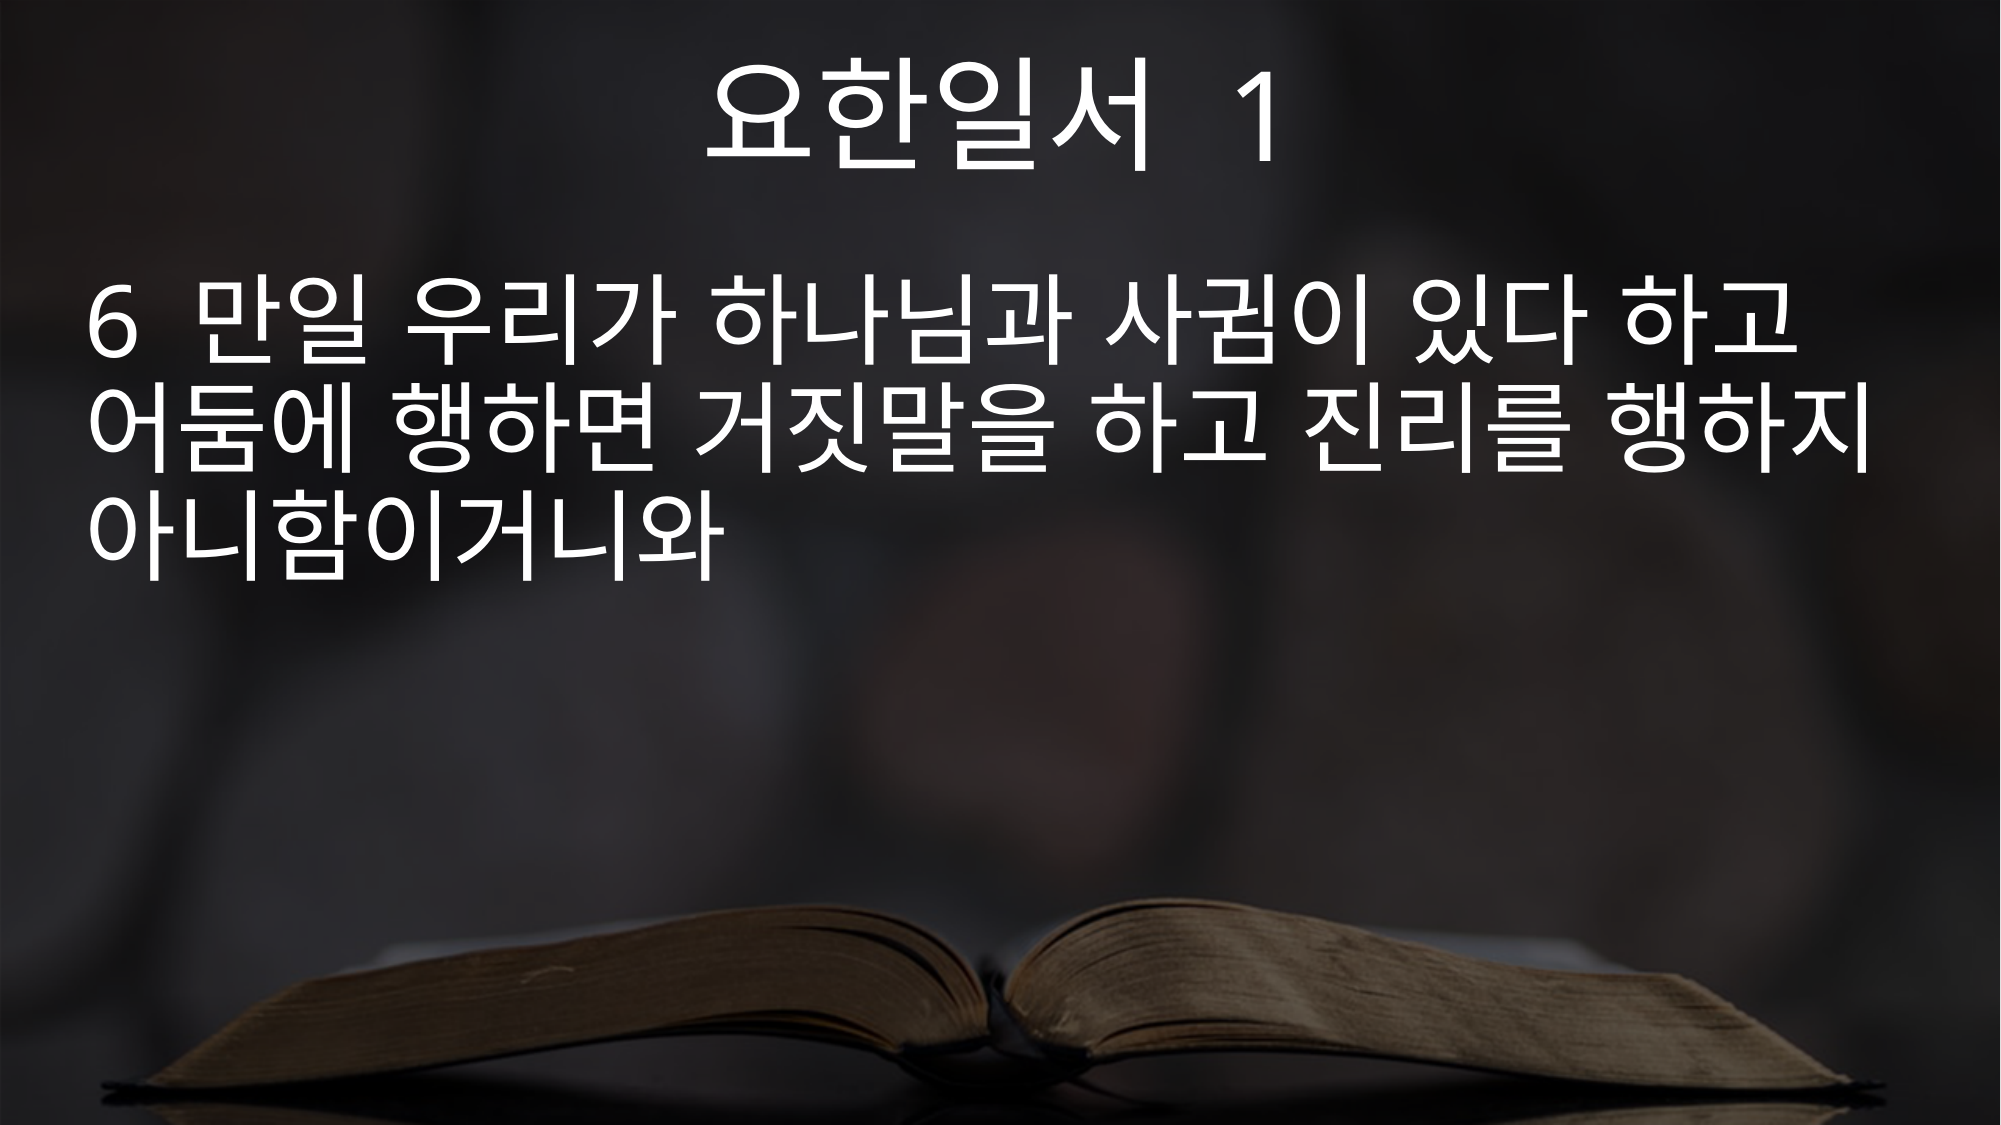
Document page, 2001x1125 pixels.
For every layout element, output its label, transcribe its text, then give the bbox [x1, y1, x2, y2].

footer 요한일서 1 [0, 32, 2000, 192]
picture [0, 0, 2001, 1125]
list 6 만일 우리가 하나님과 사귐이 있다 하고 어둠에 행하면 거짓말을 하고 진리를 행하지 아니함이거니와 [69, 263, 1953, 423]
